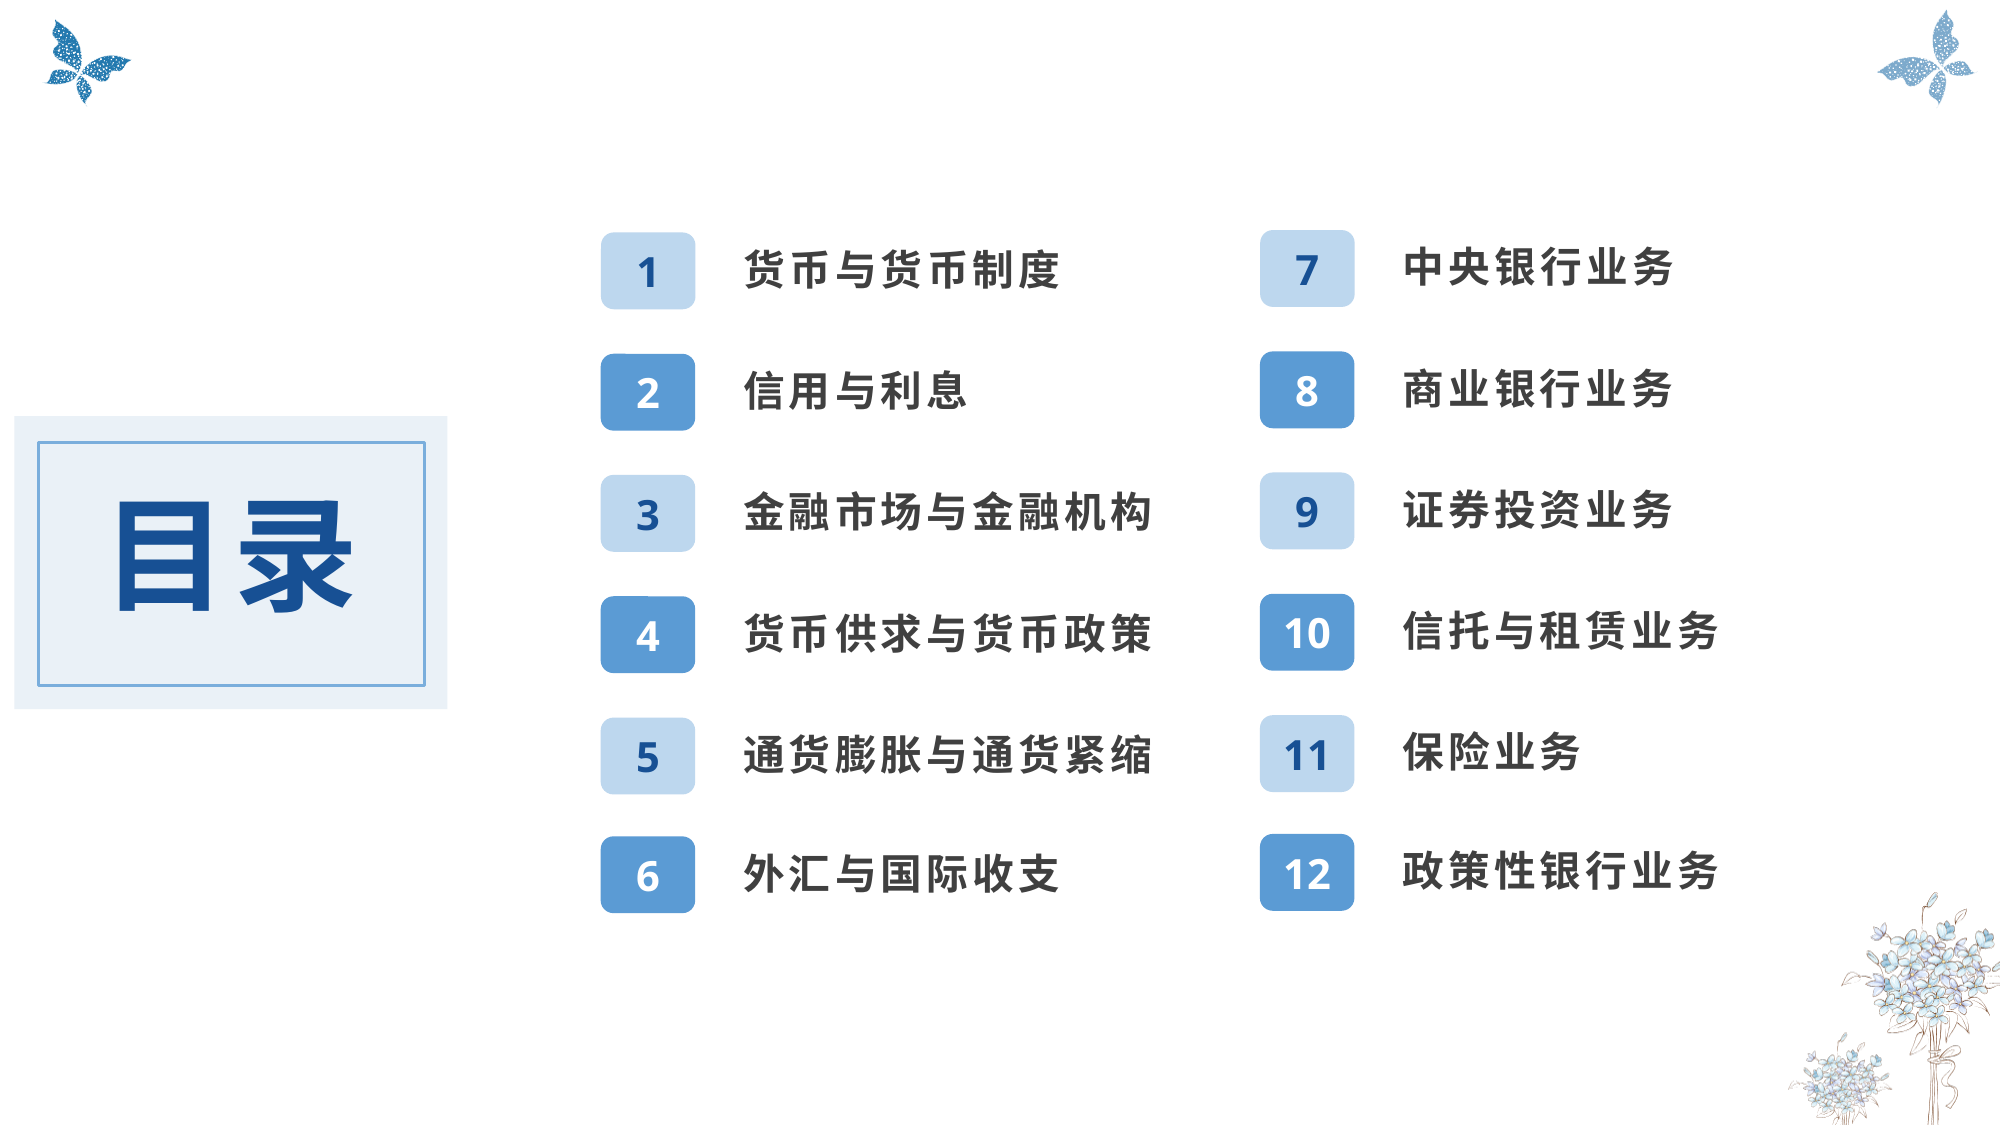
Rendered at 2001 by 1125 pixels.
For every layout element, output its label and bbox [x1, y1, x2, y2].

text_box [600, 218, 1920, 317]
text_box [14, 416, 448, 710]
text_box [600, 703, 1919, 802]
text_box [600, 339, 1919, 438]
picture [1788, 892, 2000, 1125]
text_box [600, 582, 1919, 680]
text_box [600, 822, 1919, 920]
text_box [600, 460, 1919, 559]
